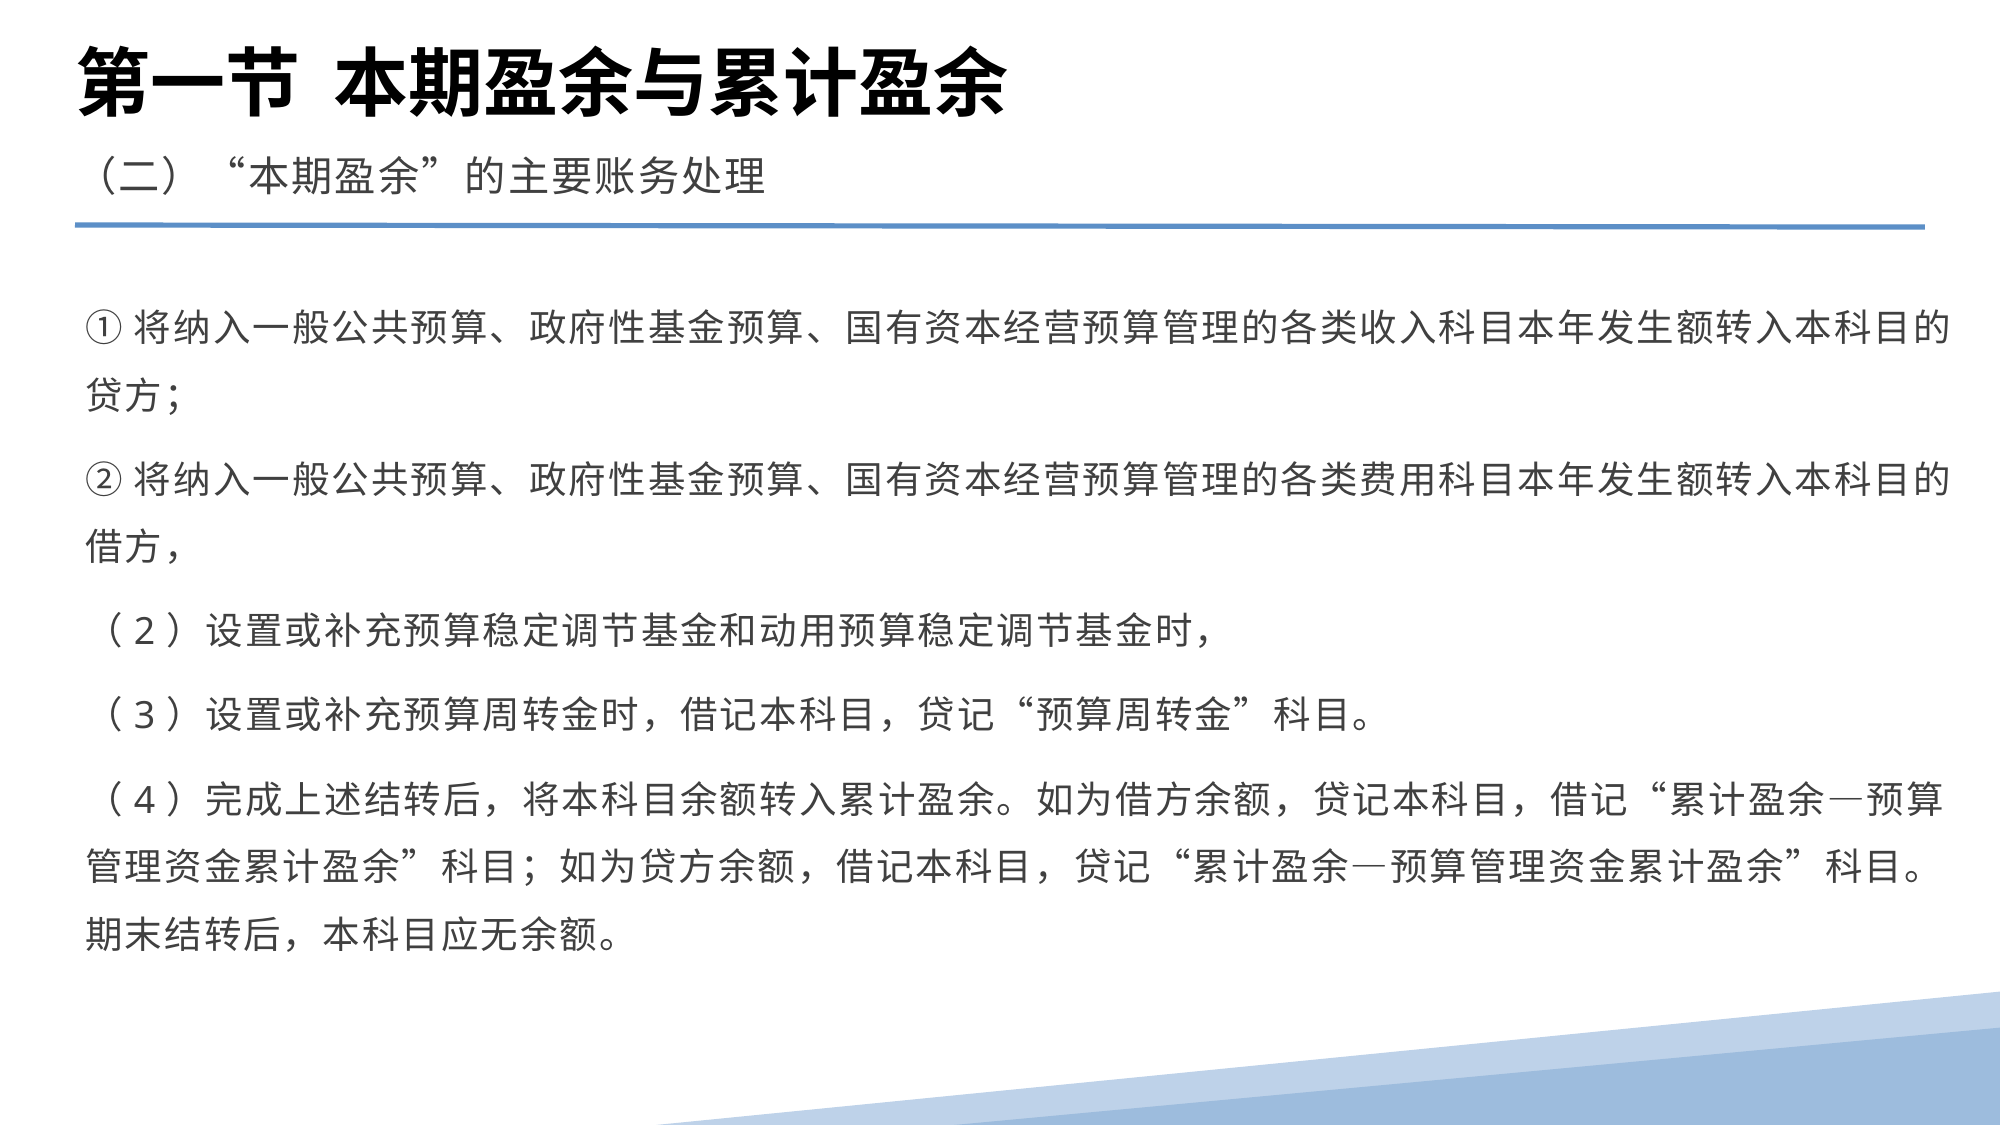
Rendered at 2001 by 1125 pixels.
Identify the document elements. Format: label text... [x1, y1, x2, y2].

text_box ①将纳入一般公共预算、政府性基金预算、国有资本经营预算管理的各类收入科目本年发生额转入本科目的贷方； ②将纳入一般公共预算、政府性基金预算、国有资本经营预算管理的各类费用科目本年发生额转入本科目的借方， （2）设置或补充预算稳定调节基金和动用预算稳定调节基金时， （3）设置或补充预算周转金时，借记本科目，贷记“预算周转金”科目。 （4）完成上述结转后，将本科目余额转入累计盈余。如为借方余额，贷记本科目，借记“累计盈余—预算管理资金累计盈余”科目；如为贷方余额，借记本科目，贷记“累计盈余—预算管理资金累计盈余”科目。期末结转后，本科目应无余额。 [74, 224, 1966, 1096]
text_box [656, 991, 2000, 1125]
text_box 第一节 本期盈余与累计盈余 [75, 24, 1925, 124]
text_box （二）“本期盈余”的主要账务处理 [75, 124, 1925, 200]
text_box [74, 224, 1925, 228]
